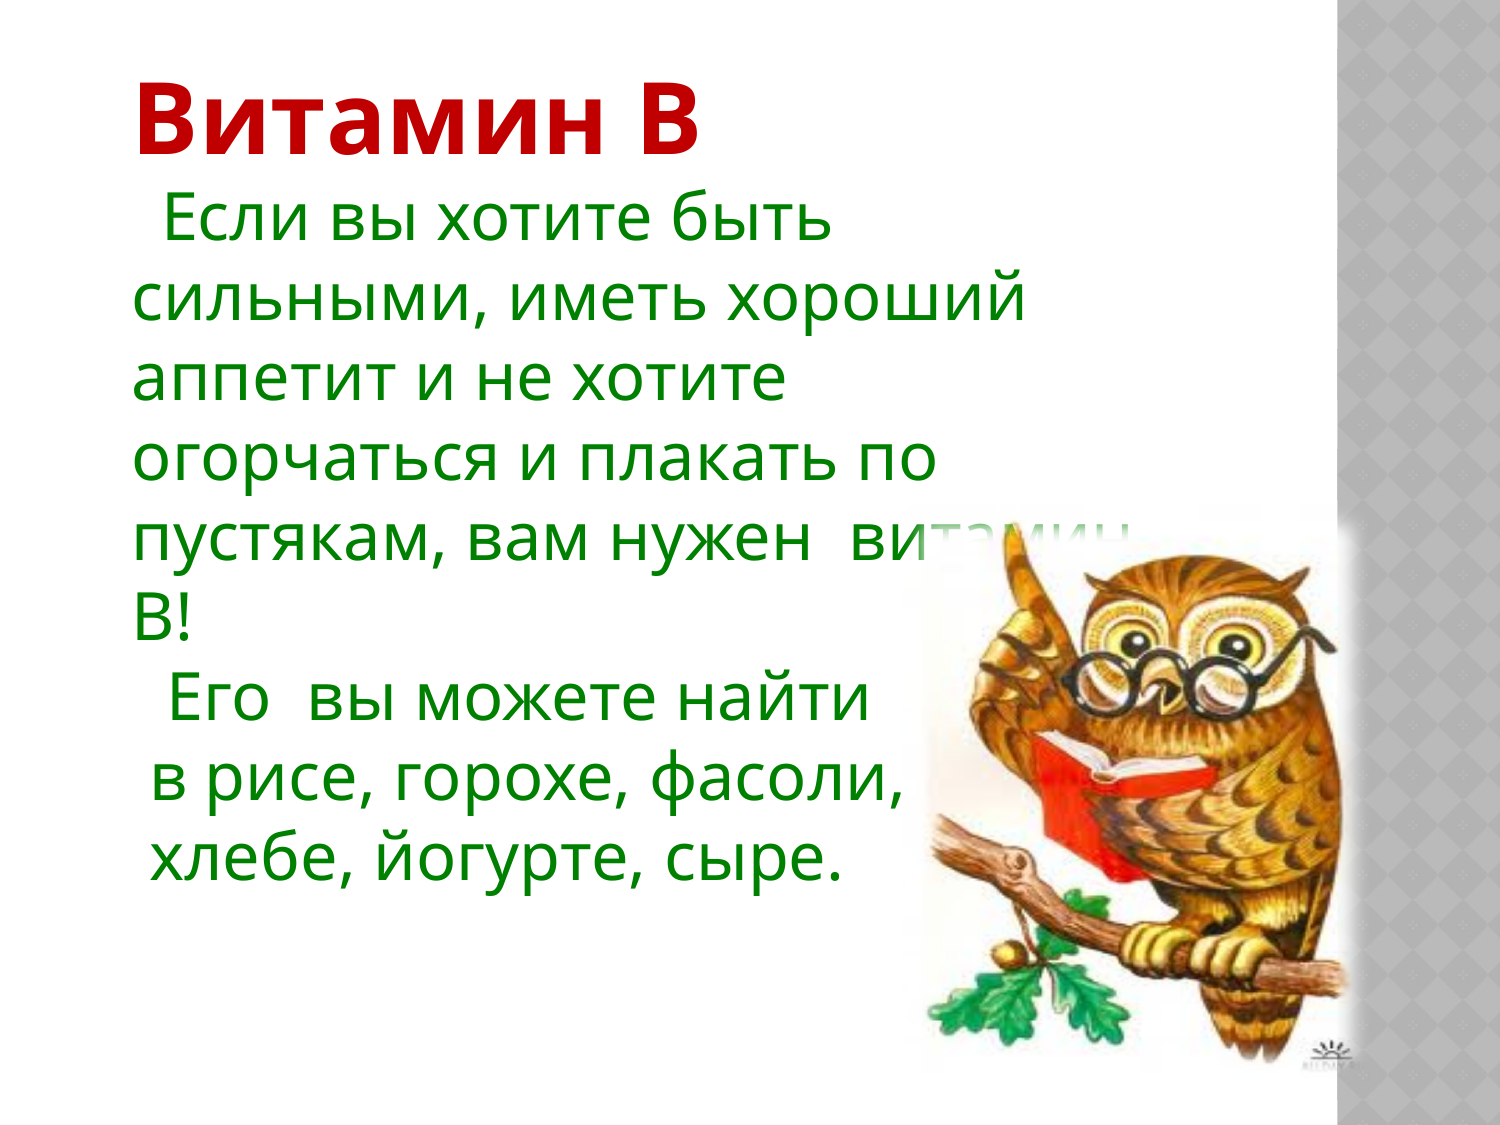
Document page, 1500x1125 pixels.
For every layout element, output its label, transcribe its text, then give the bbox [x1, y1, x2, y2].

picture [901, 503, 1372, 1079]
text_box Витамин В Если вы хотите быть сильными, иметь хороший аппетит и не хотите огорчаться и плакать по пустякам, вам нужен витамин В! Его вы можете найти в рисе, горохе, фасоли, хлебе, йогурте, сыре. [117, 46, 1184, 902]
